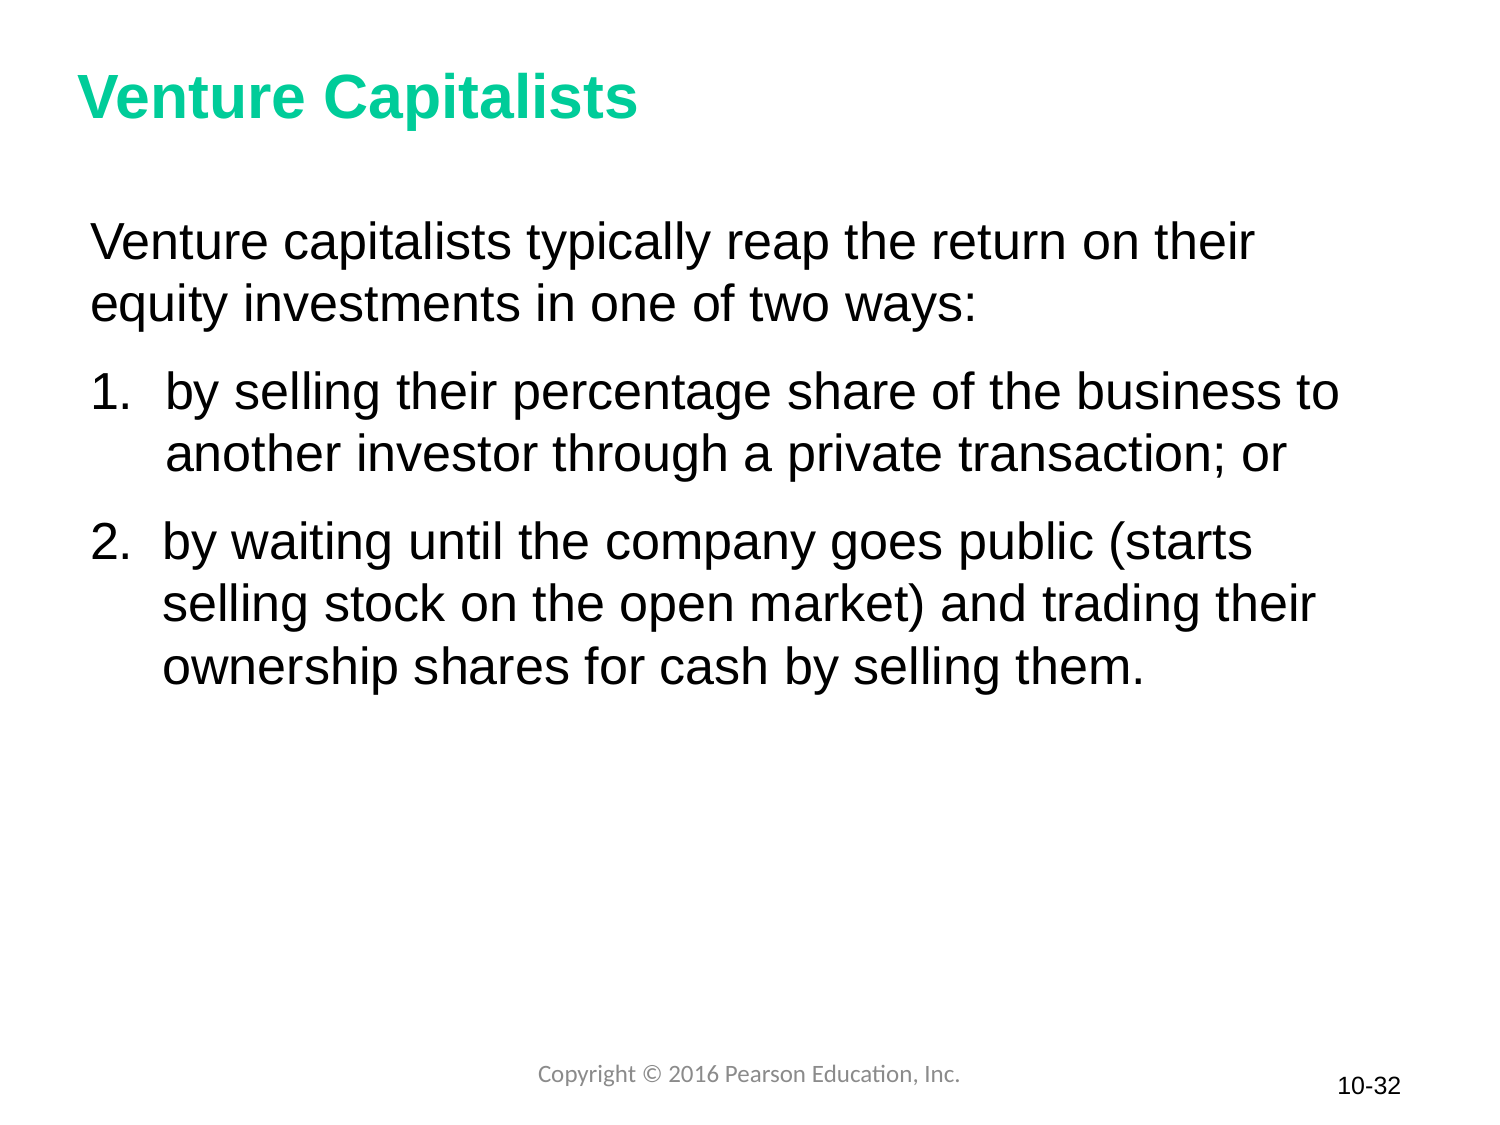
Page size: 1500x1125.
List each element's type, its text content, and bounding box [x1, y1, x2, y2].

title Venture Capitalists [62, 0, 1413, 188]
list Venture capitalists typically reap the return on their equity investments in one of two ways: by selling their percentage share of the business to another investor through a private transaction; or 2. by waiting until the company goes public (starts selling stock on the open market) and trading their ownership shares for cash by selling them. [75, 200, 1425, 943]
footer Copyright © 2016 Pearson Education, Inc. [512, 1042, 988, 1103]
